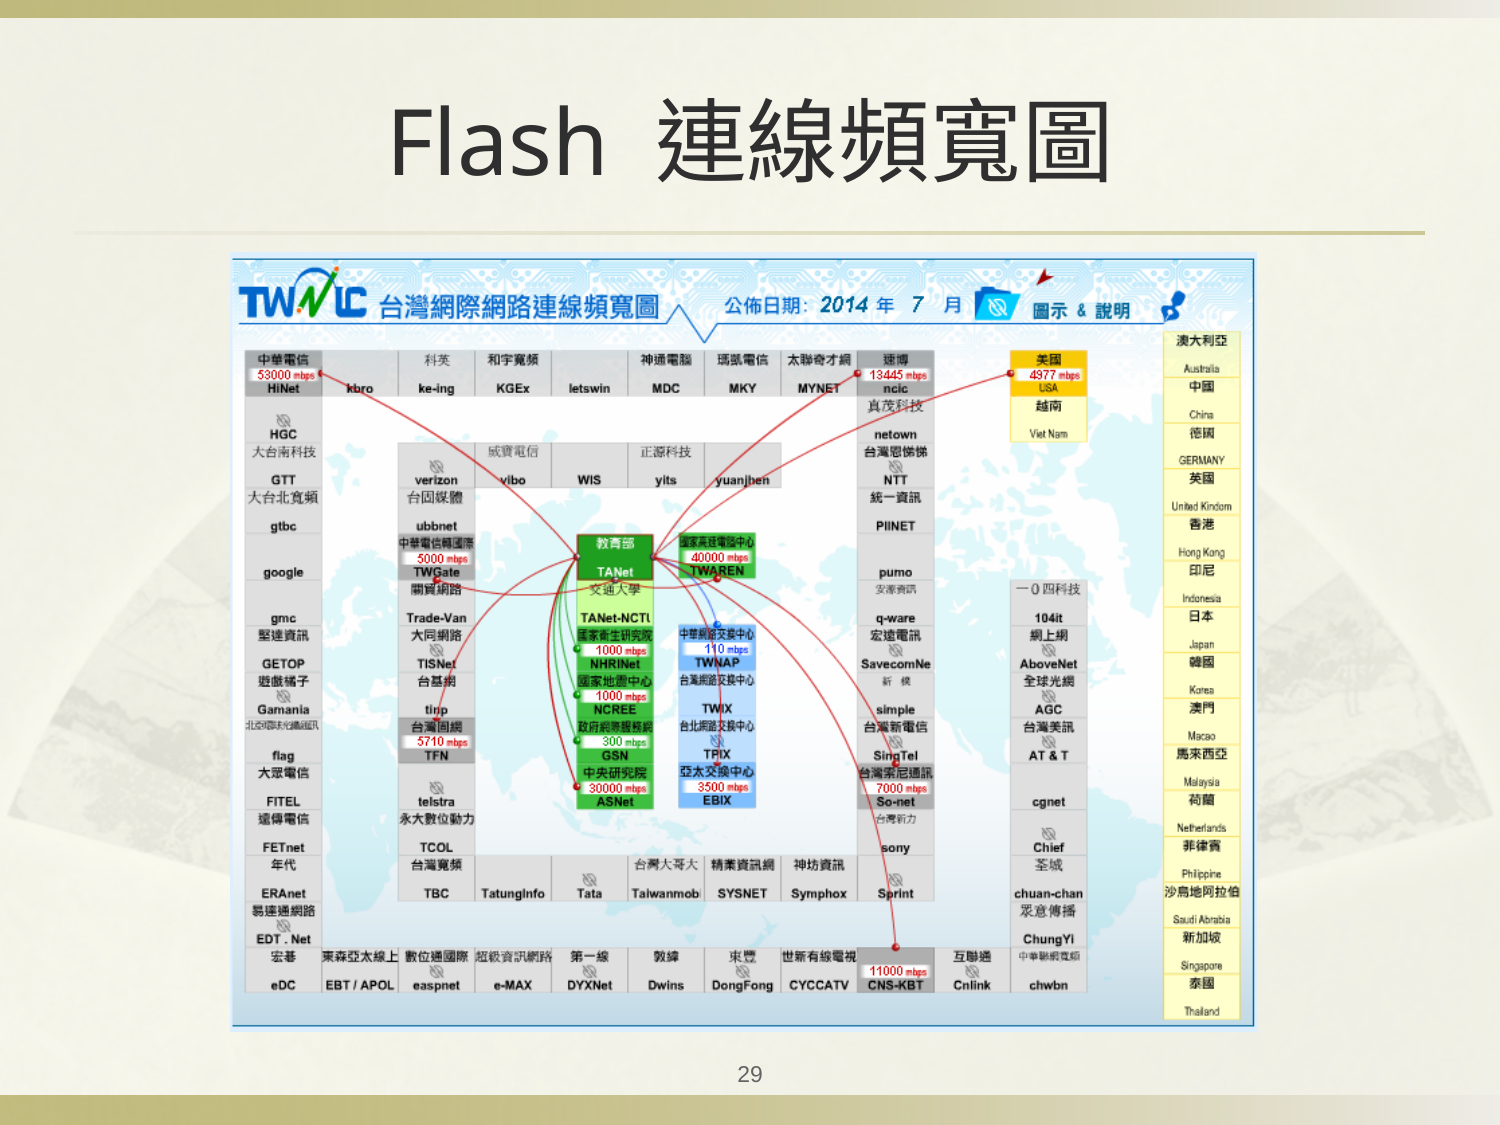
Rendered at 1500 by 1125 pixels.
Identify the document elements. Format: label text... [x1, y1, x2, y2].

title Flash 連線頻寬圖 [75, 45, 1425, 233]
slide_number 29 [675, 1050, 825, 1097]
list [229, 251, 1257, 1032]
